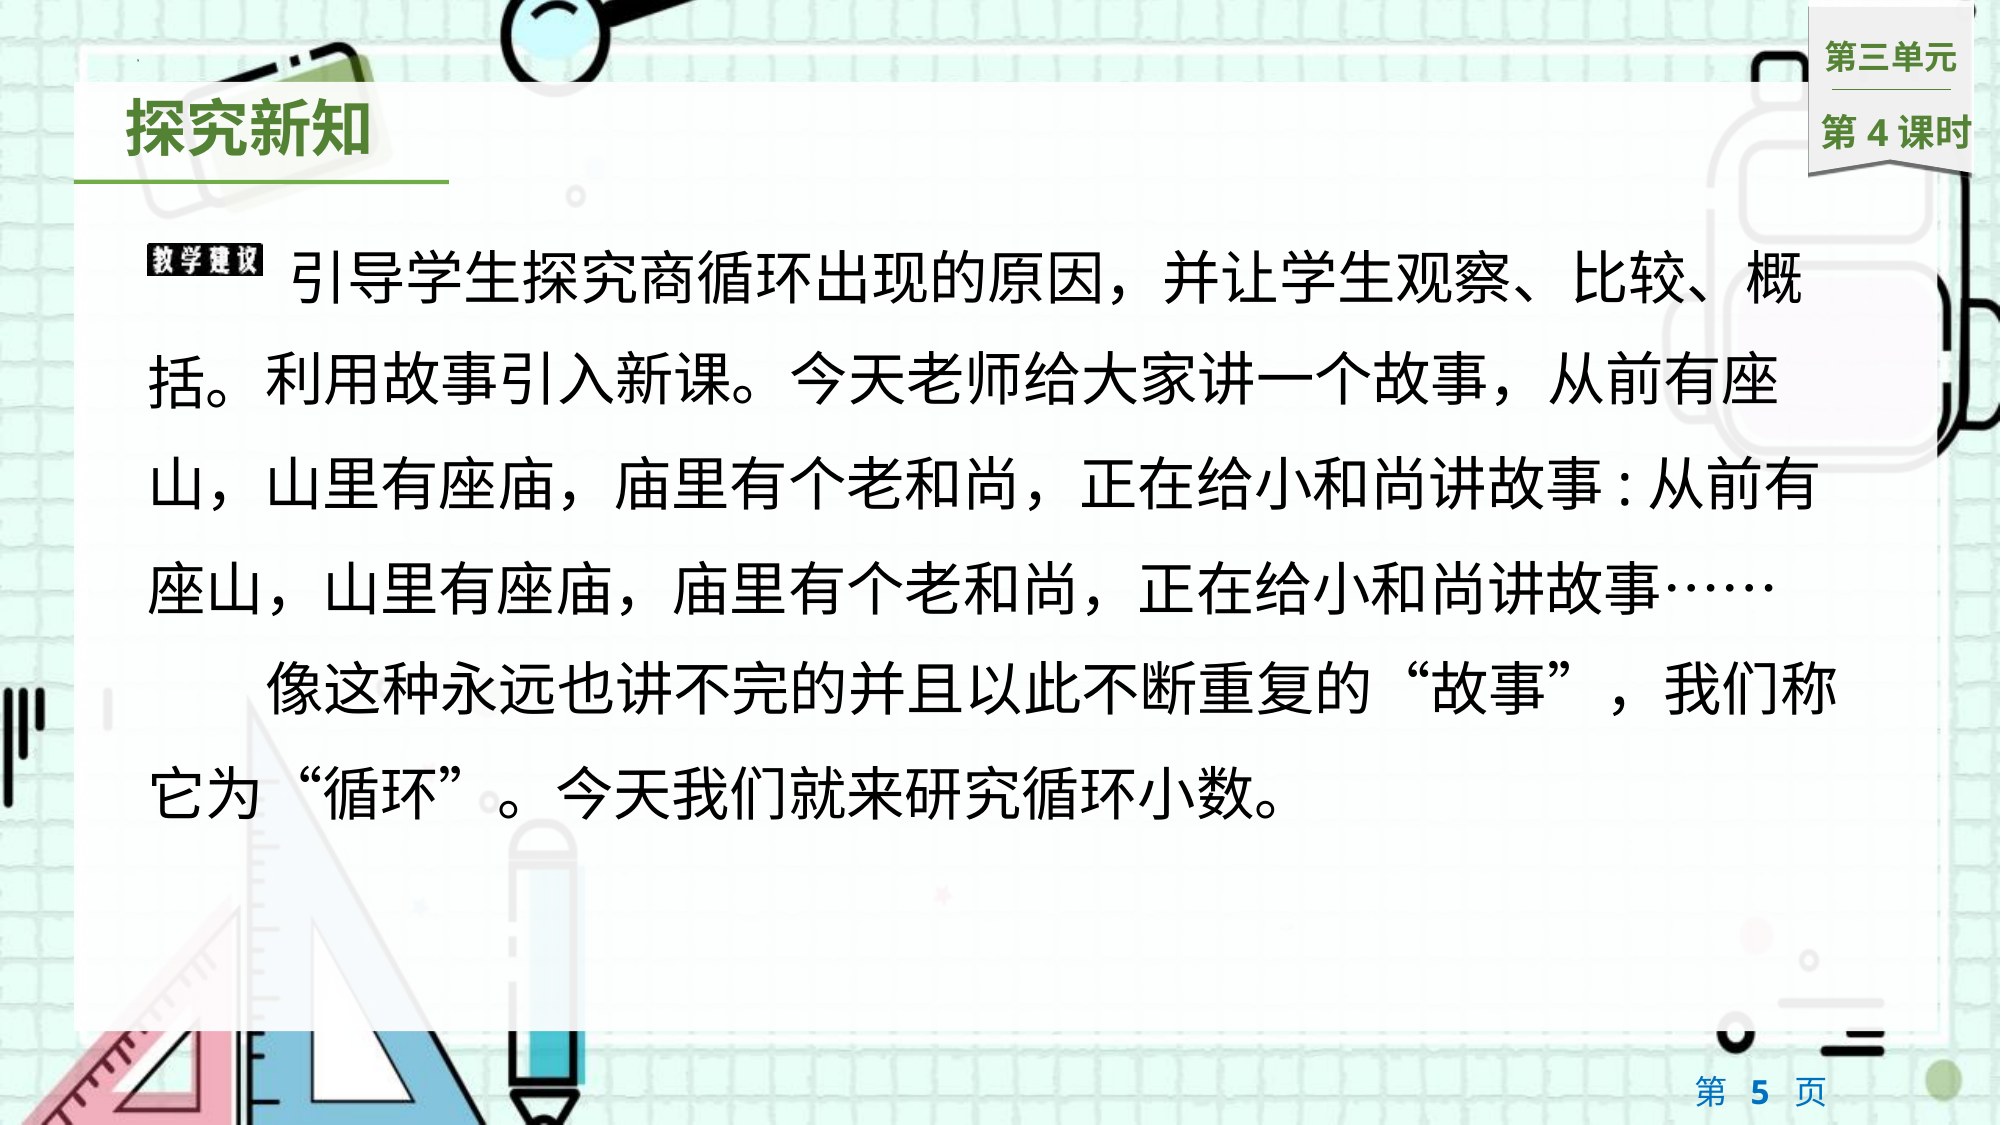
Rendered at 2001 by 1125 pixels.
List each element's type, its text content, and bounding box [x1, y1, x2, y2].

text_box 引导学生探究商循环出现的原因，并让学生观察、比较、概括。 [147, 206, 1853, 307]
picture [1938, 168, 1971, 176]
text_box 像这种永远也讲不完的并且以此不断重复的“故事”，我们称它为“循环”。今天我们就来研究循环小数。 [147, 617, 1853, 828]
picture [147, 243, 263, 276]
picture [0, 0, 2000, 1125]
text_box 利用故事引入新课。今天老师给大家讲一个故事，从前有座山，山里有座庙，庙里有个老和尚，正在给小和尚讲故事:从前有座山，山里有座庙，庙里有个老和尚，正在给小和尚讲故事…… [147, 307, 1853, 617]
